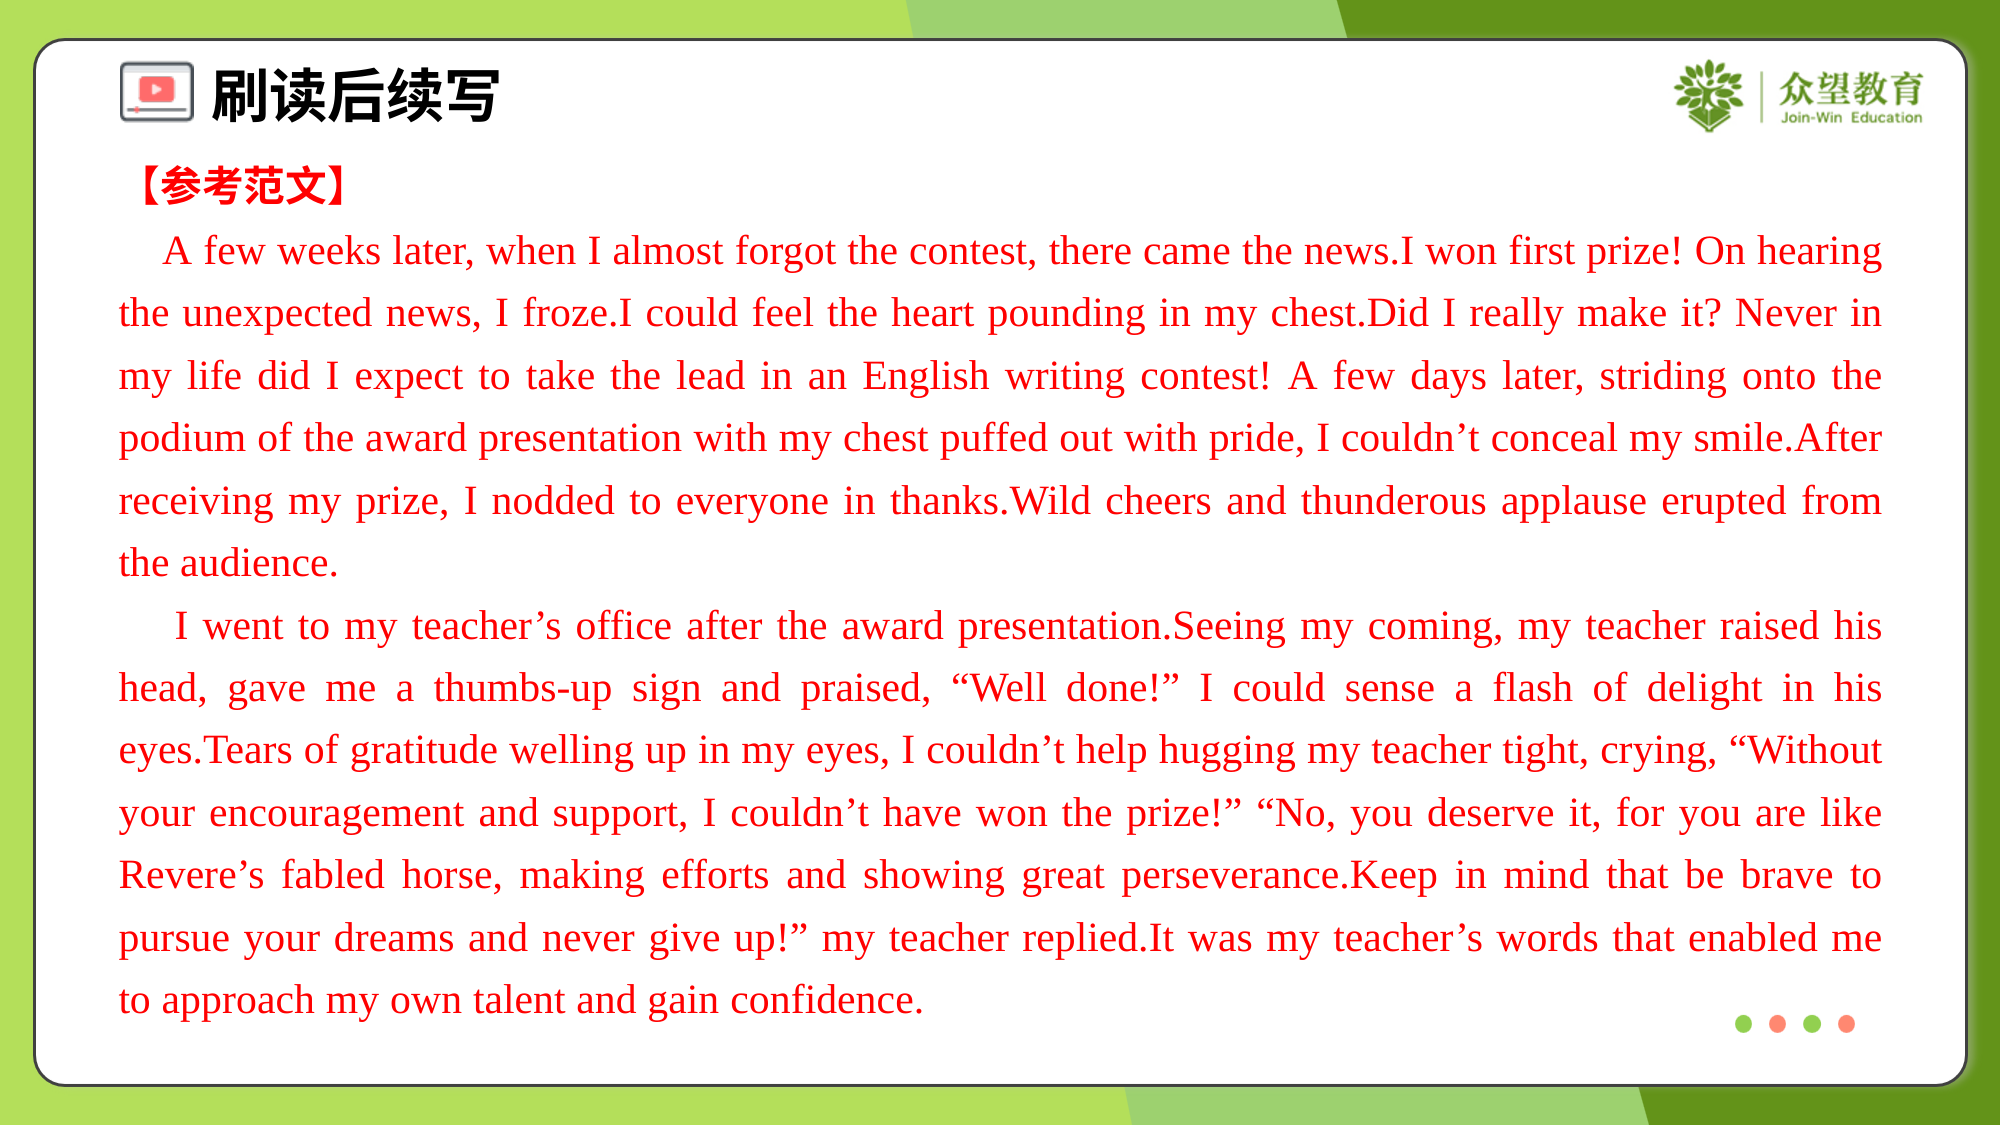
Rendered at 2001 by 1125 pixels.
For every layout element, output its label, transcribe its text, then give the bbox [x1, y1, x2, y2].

picture [0, 0, 2000, 1125]
text_box 【参考范文】 A few weeks later, when I almost forgot the contest, there came the news.I won first prize! On hearing the unexpected news, I froze.I could feel the heart pounding in my chest.Did I really make it? Never in my life did I expect to take the lead in an English writing contest! A few days later, striding onto the podium of the award presentation with my chest puffed out with pride, I couldn’t conceal my smile.After receiving my prize, I nodded to everyone in thanks.Wild cheers and thunderous applause erupted from the audience. I went to my teacher’s office after the award presentation.Seeing my coming, my teacher raised his head, gave me a thumbs-up sign and praised, “Well done!” I could sense a flash of delight in his eyes.Tears of gratitude welling up in my eyes, I couldn’t help hugging my teacher tight, crying, “Without your encouragement and support, I couldn’t have won the prize!” “No, you deserve it, for you are like Revere’s fabled horse, making efforts and showing great perseverance.Keep in mind that be brave to pursue your dreams and never give up!” my teacher replied.It was my teacher’s words that enabled me to approach my own talent and gain confidence. [118, 147, 1883, 1081]
